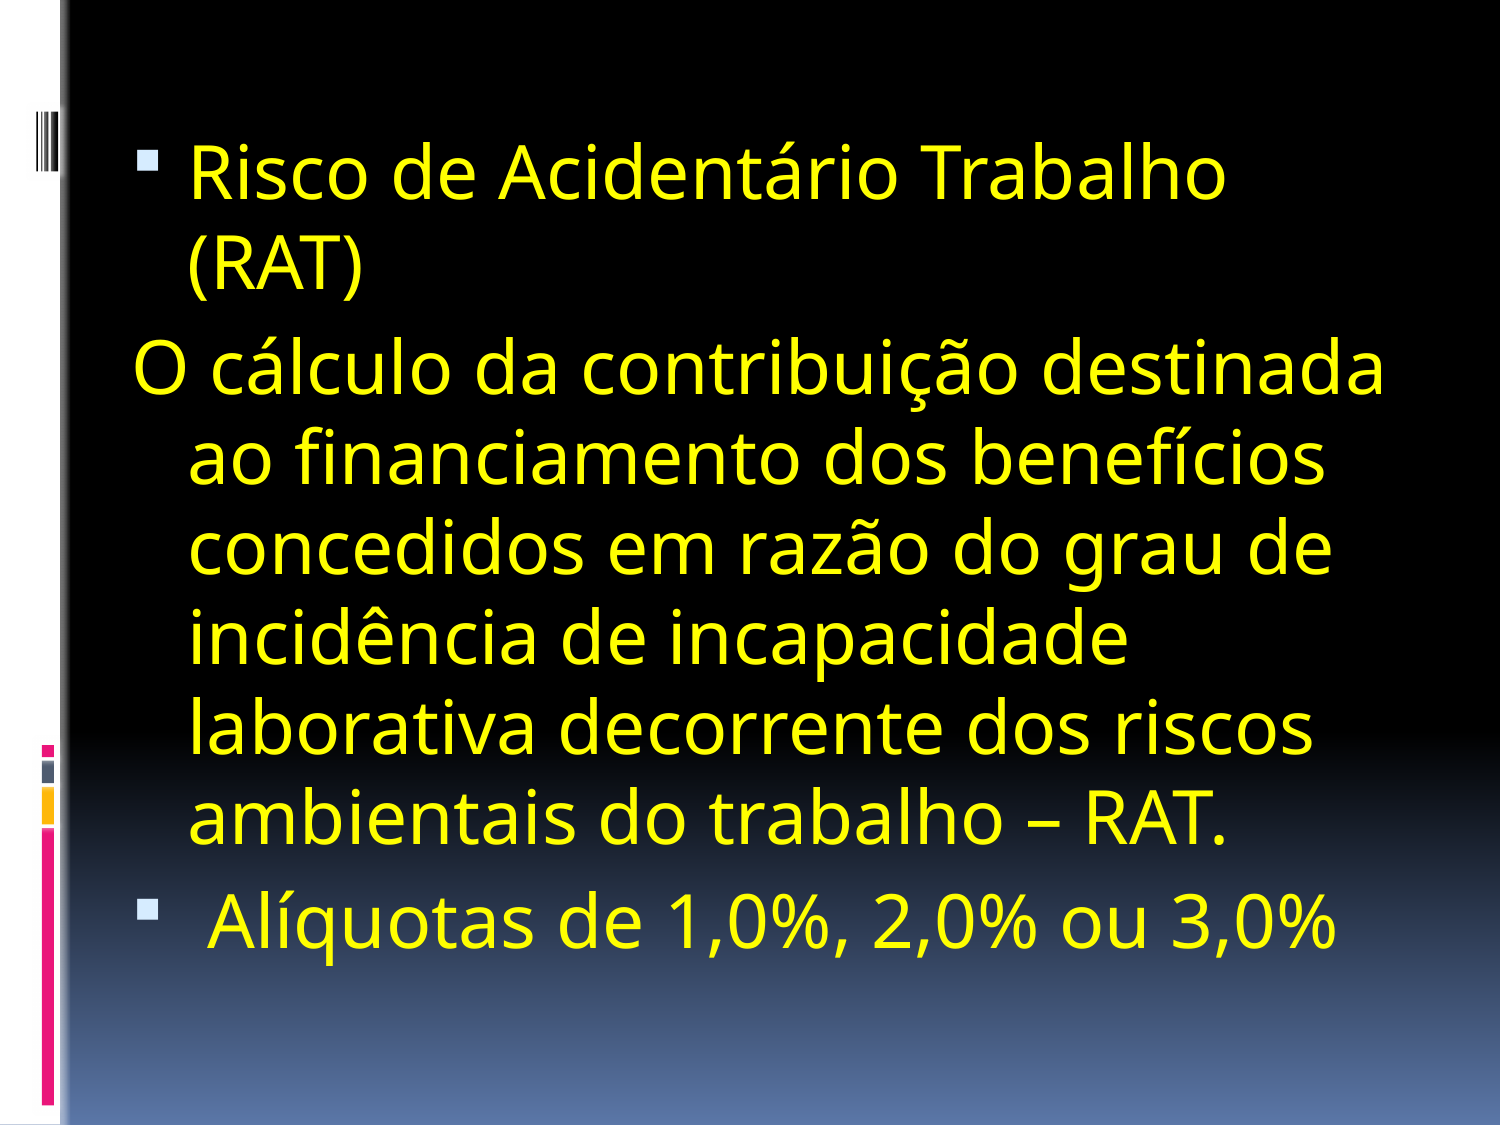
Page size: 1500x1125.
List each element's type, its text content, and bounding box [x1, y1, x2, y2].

list Risco de Acidentário Trabalho (RAT) O cálculo da contribuição destinada ao financiamento dos benefícios concedidos em razão do grau de incidência de incapacidade laborativa decorrente dos riscos ambientais do trabalho – RAT. Alíquotas de 1,0%, 2,0% ou 3,0% [105, 117, 1425, 973]
